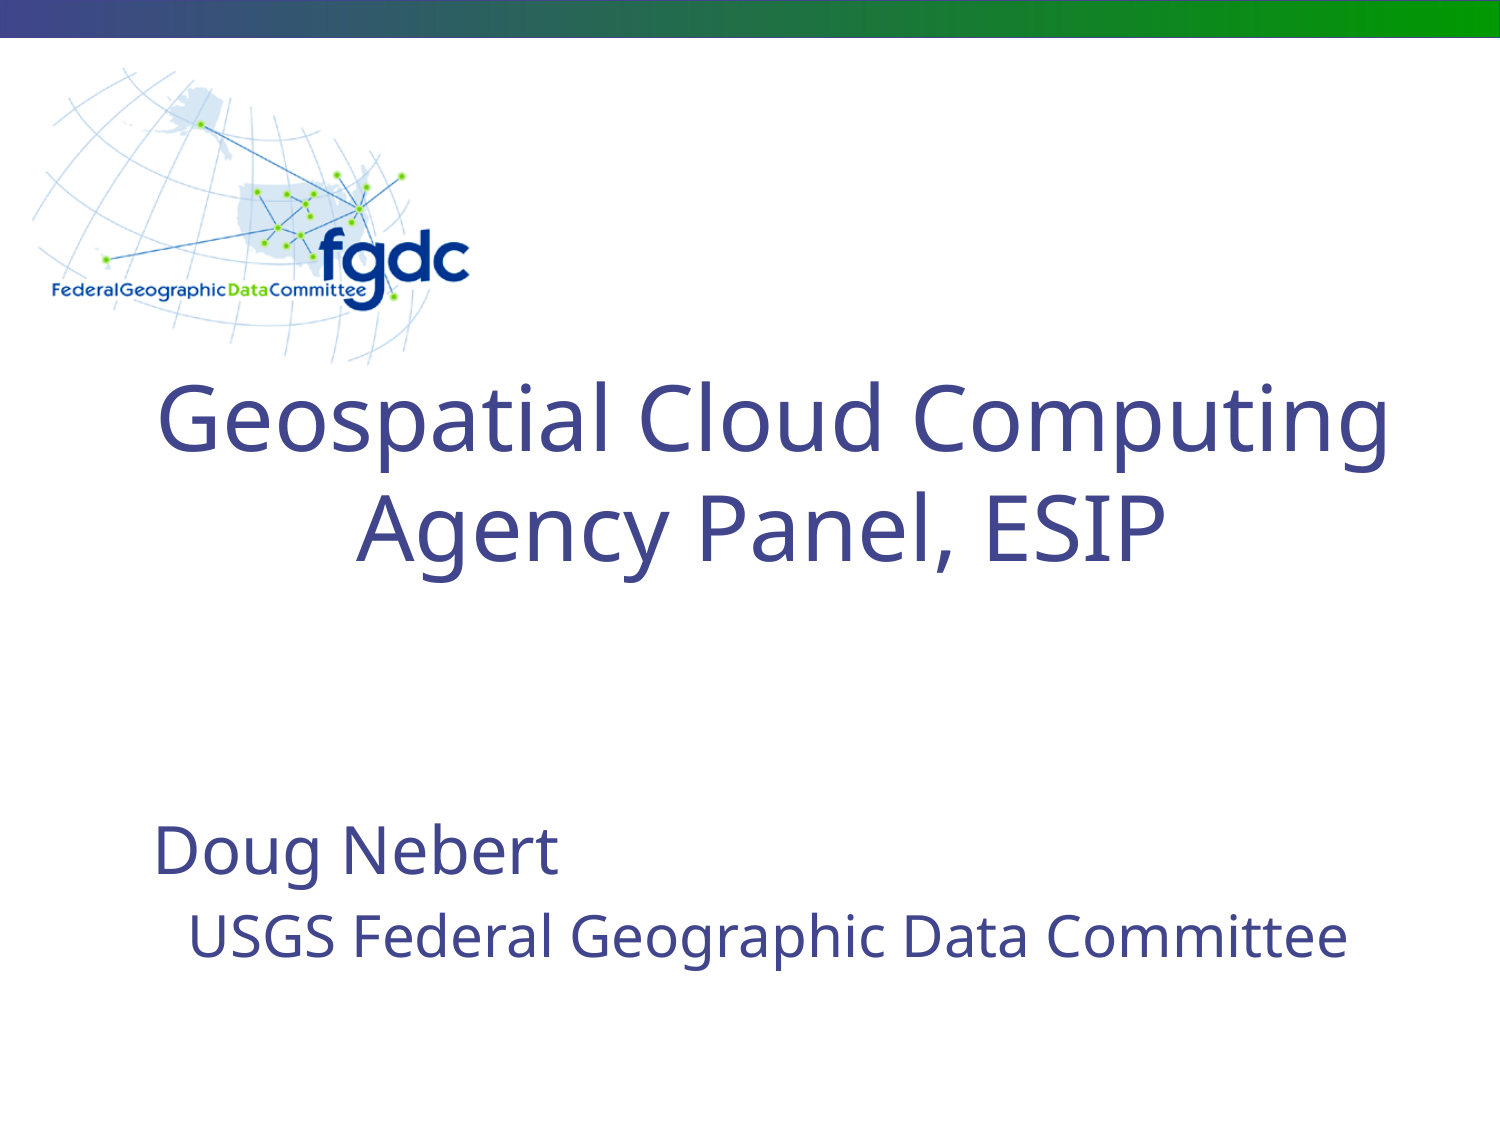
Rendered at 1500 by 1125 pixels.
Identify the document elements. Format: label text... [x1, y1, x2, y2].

subtitle Doug Nebert USGS Federal Geographic Data Committee [137, 799, 1401, 1076]
title Geospatial Cloud Computing Agency Panel, ESIP [137, 399, 1413, 588]
